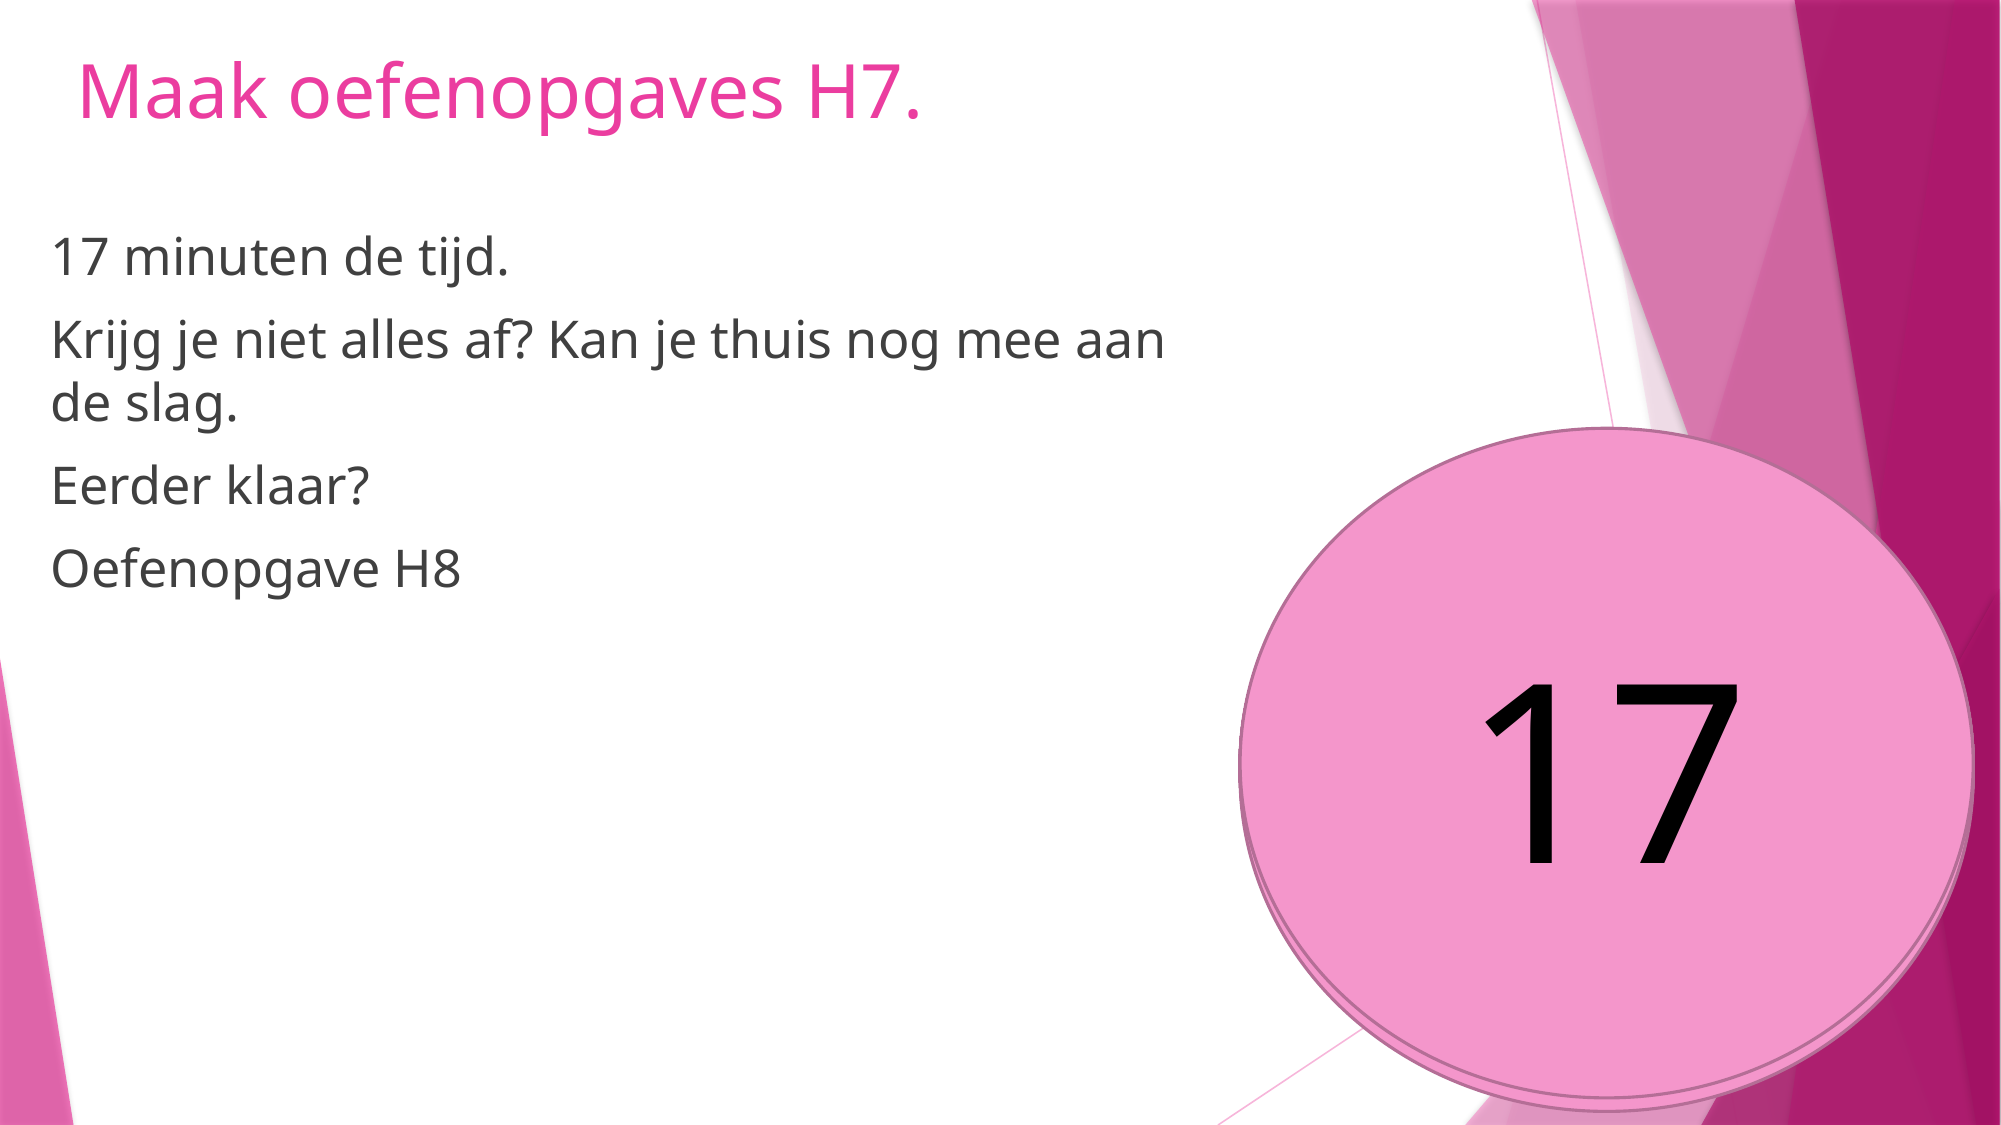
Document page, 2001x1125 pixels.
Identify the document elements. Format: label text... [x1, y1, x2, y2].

text_box 16 [1238, 780, 1975, 1113]
title Maak oefenopgaves H7. [61, 35, 1684, 317]
list 17 minuten de tijd. Krijg je niet alles af? Kan je thuis nog mee aan de slag. Eerder klaar? Oefenopgave H8 [35, 215, 1241, 1008]
text_box 17 [1238, 426, 1975, 1100]
